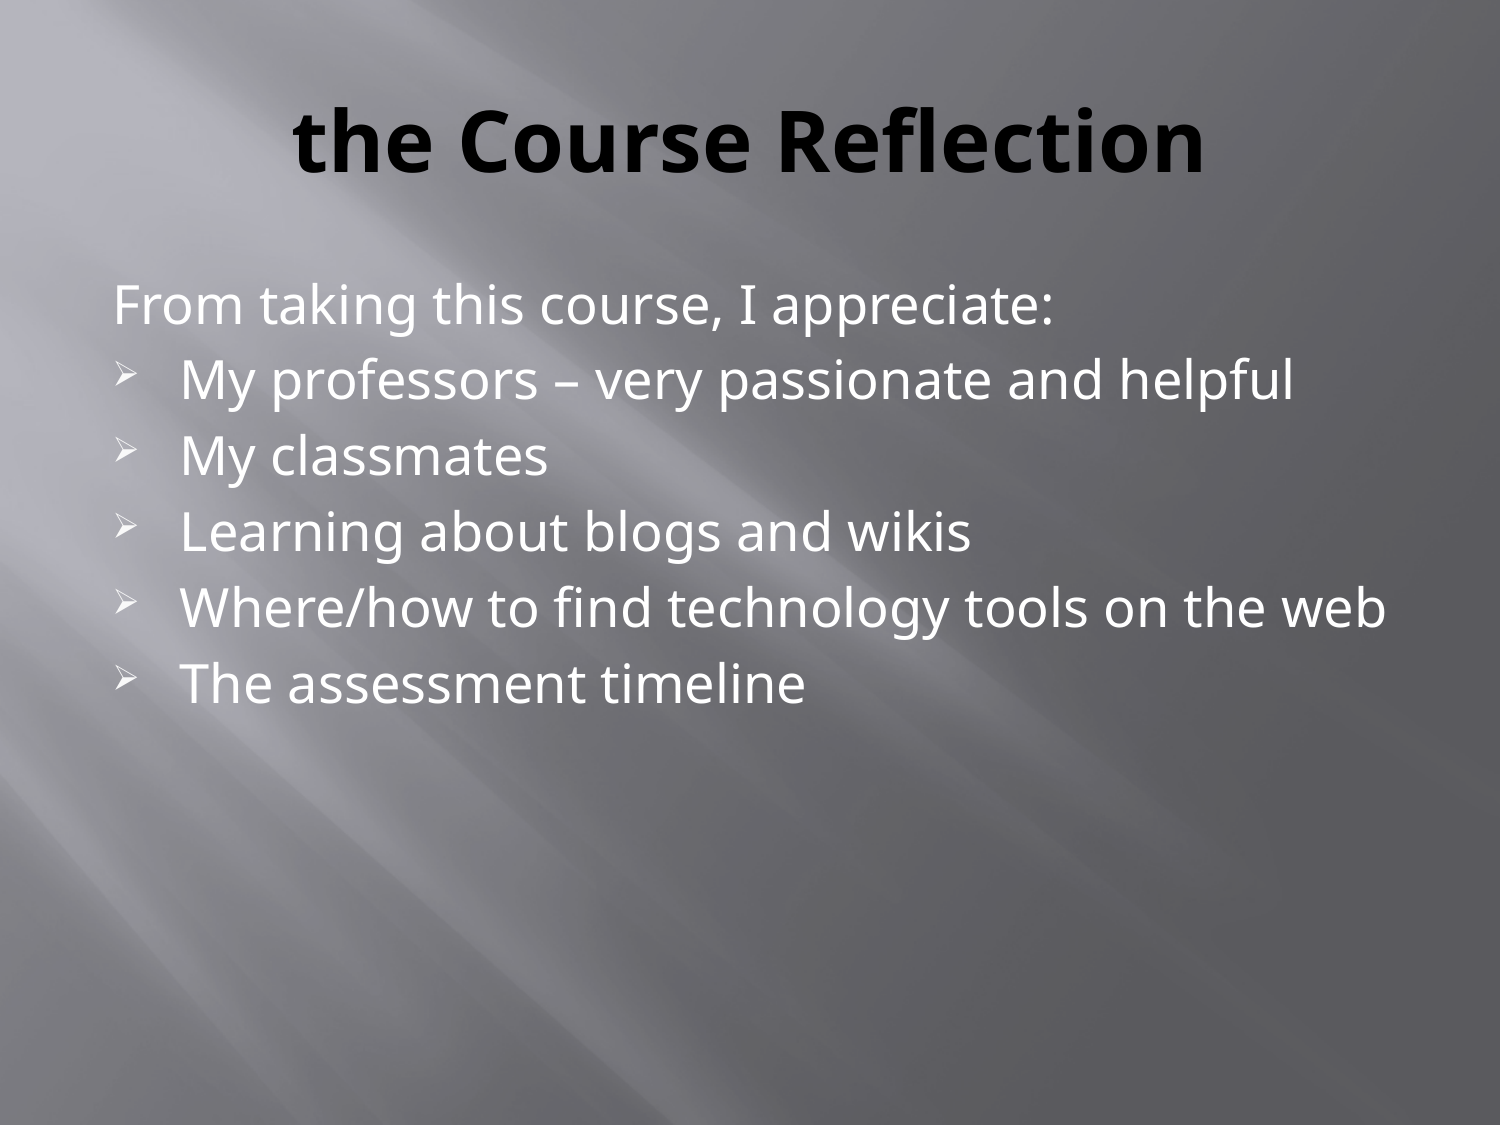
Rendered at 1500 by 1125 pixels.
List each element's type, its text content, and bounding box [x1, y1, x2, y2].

list From taking this course, I appreciate: My professors – very passionate and helpful My classmates Learning about blogs and wikis Where/how to find technology tools on the web The assessment timeline [75, 262, 1413, 838]
title the Course Reflection [75, 45, 1425, 233]
